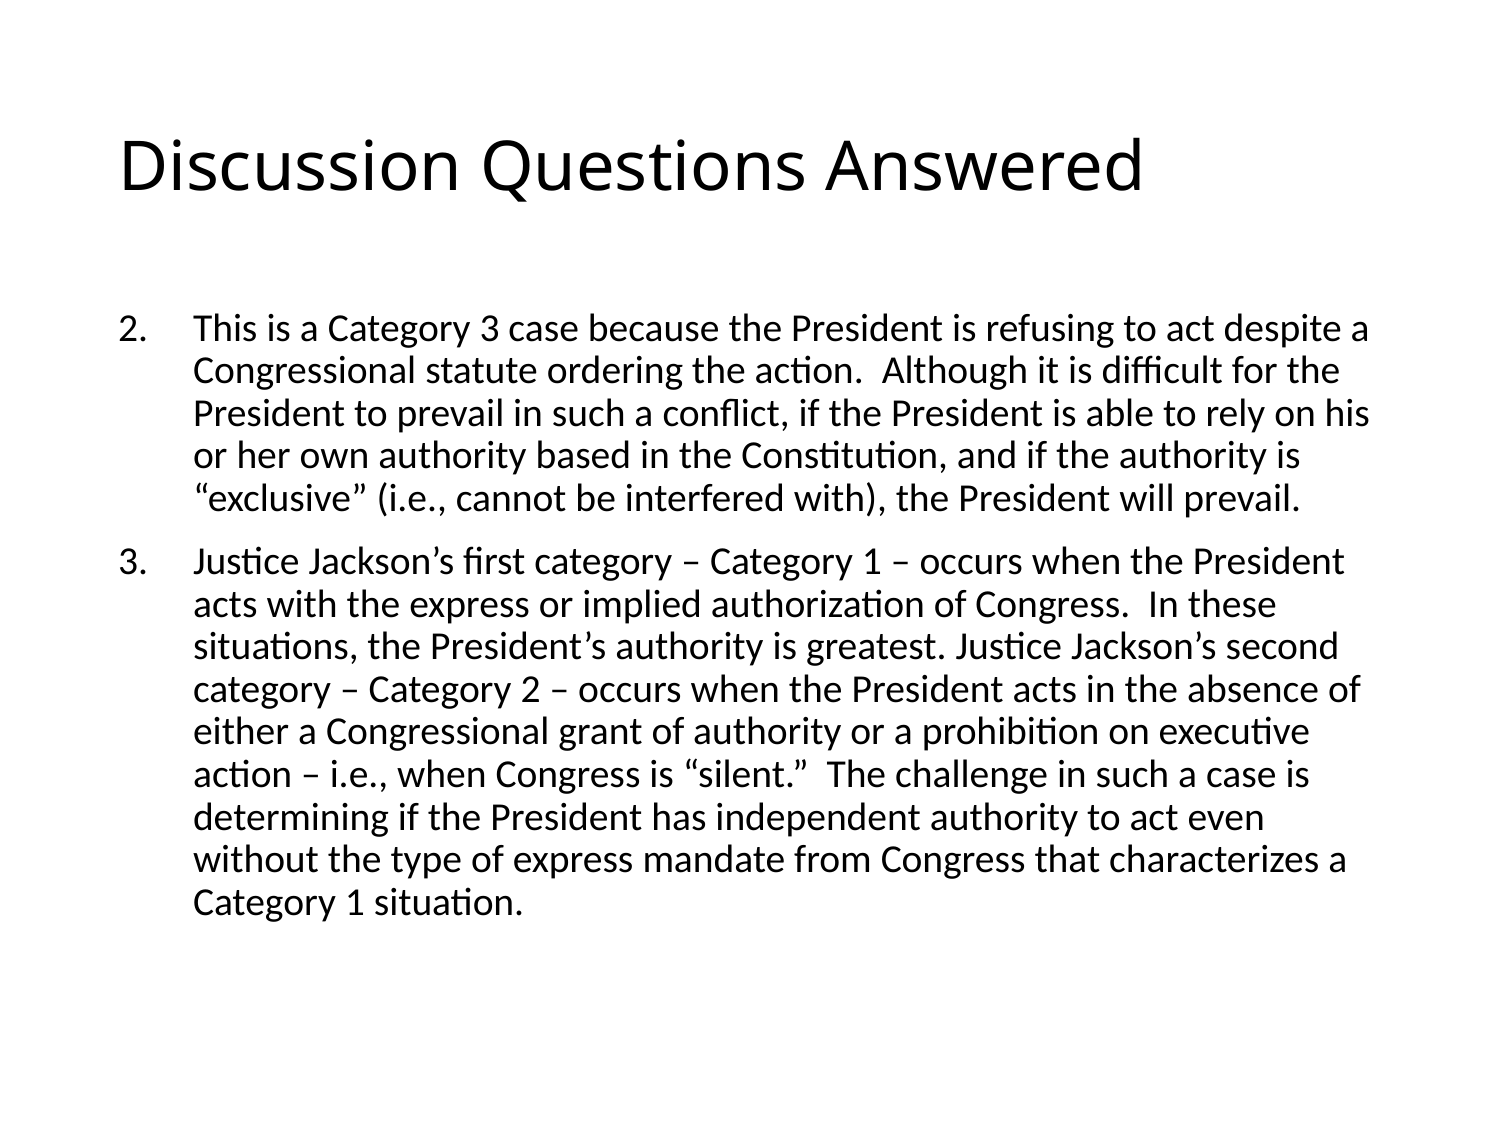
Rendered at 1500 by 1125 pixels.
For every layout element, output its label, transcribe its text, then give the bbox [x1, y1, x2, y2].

list This is a Category 3 case because the President is refusing to act despite a Congressional statute ordering the action. Although it is difficult for the President to prevail in such a conflict, if the President is able to rely on his or her own authority based in the Constitution, and if the authority is “exclusive” (i.e., cannot be interfered with), the President will prevail. Justice Jackson’s first category – Category 1 – occurs when the President acts with the express or implied authorization of Congress. In these situations, the President’s authority is greatest. Justice Jackson’s second category – Category 2 – occurs when the President acts in the absence of either a Congressional grant of authority or a prohibition on executive action – i.e., when Congress is “silent.” The challenge in such a case is determining if the President has independent authority to act even without the type of express mandate from Congress that characterizes a Category 1 situation. [103, 299, 1397, 1014]
title Discussion Questions Answered [103, 59, 1397, 278]
